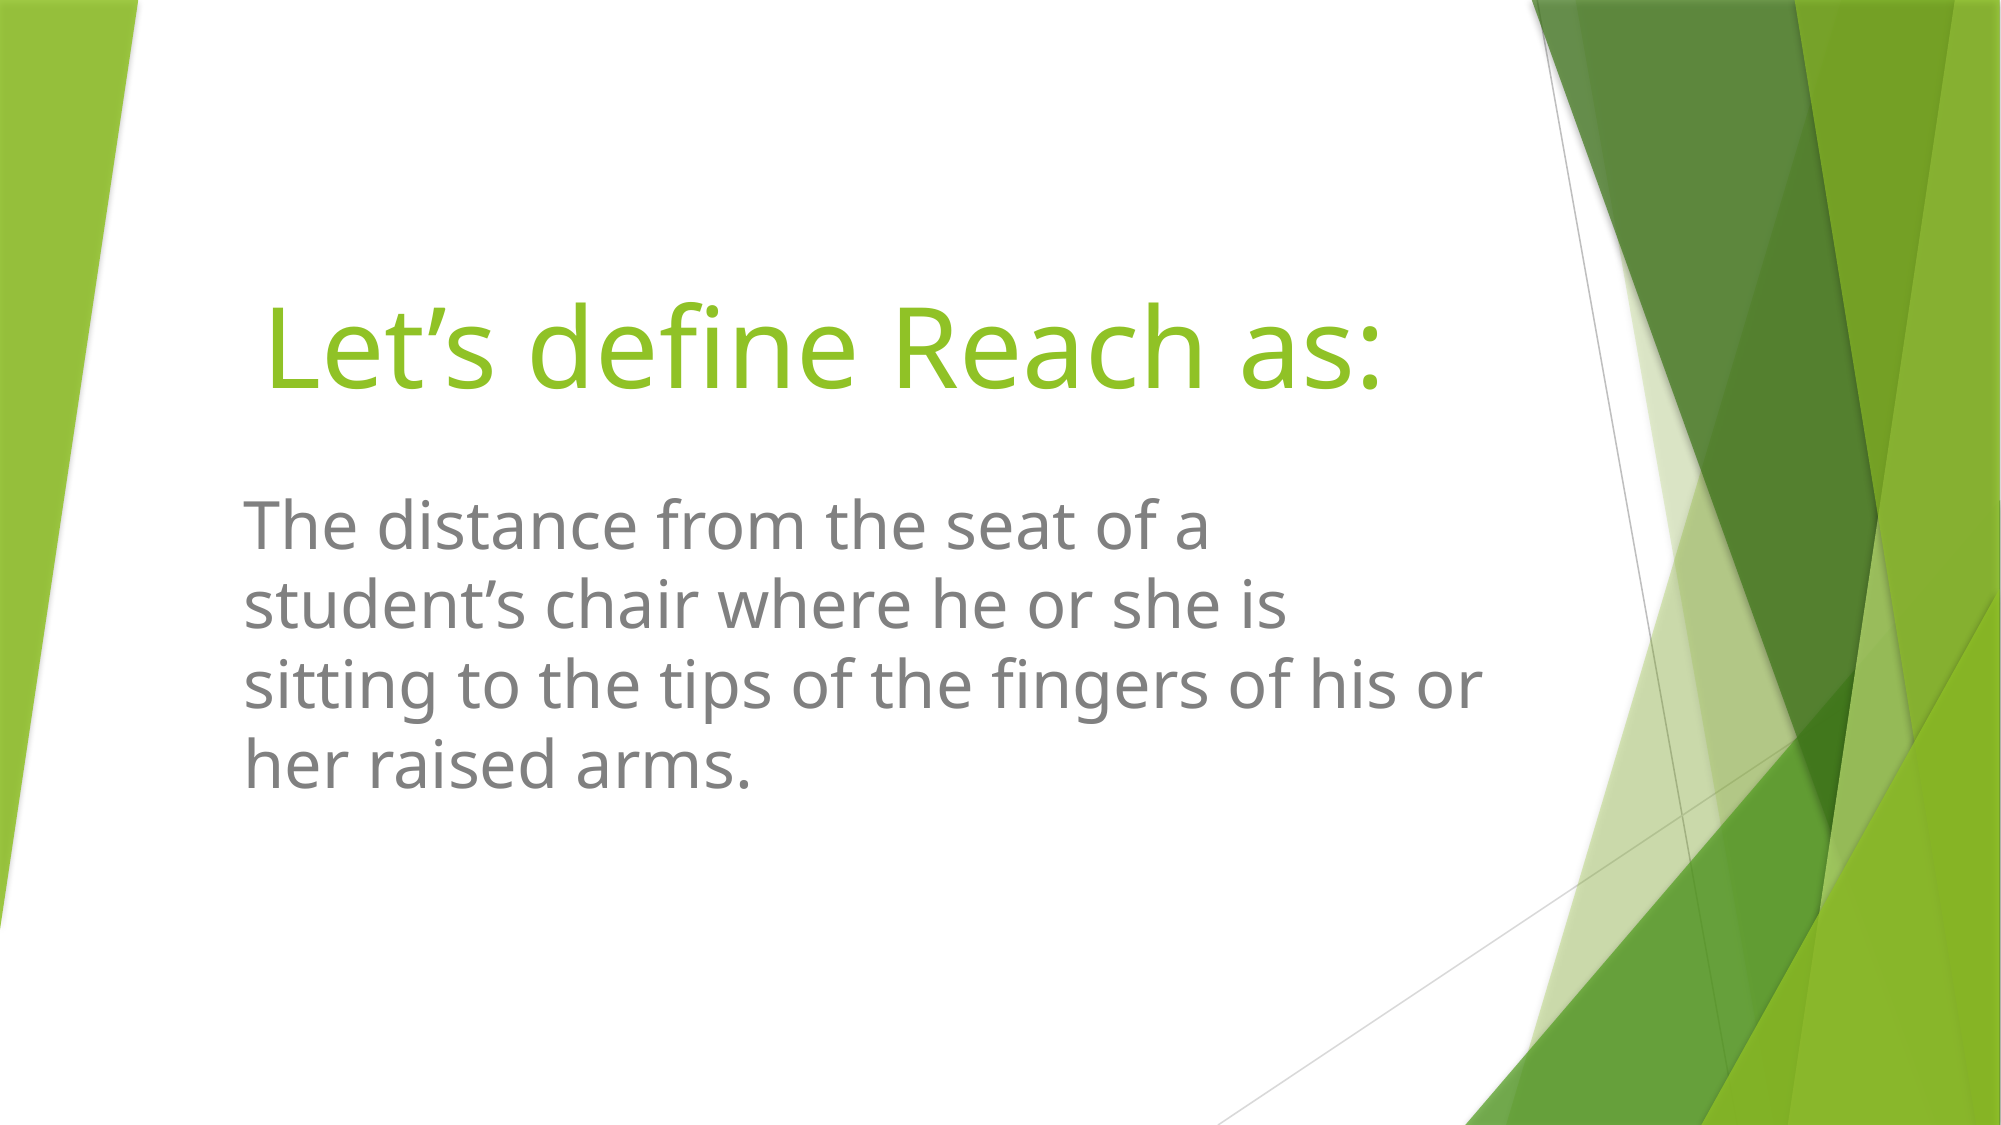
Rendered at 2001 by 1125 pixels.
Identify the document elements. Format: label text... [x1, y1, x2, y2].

title Let’s define Reach as: [247, 148, 1522, 419]
subtitle The distance from the seat of a student’s chair where he or she is sitting to the tips of the fingers of his or her raised arms. [228, 474, 1503, 803]
